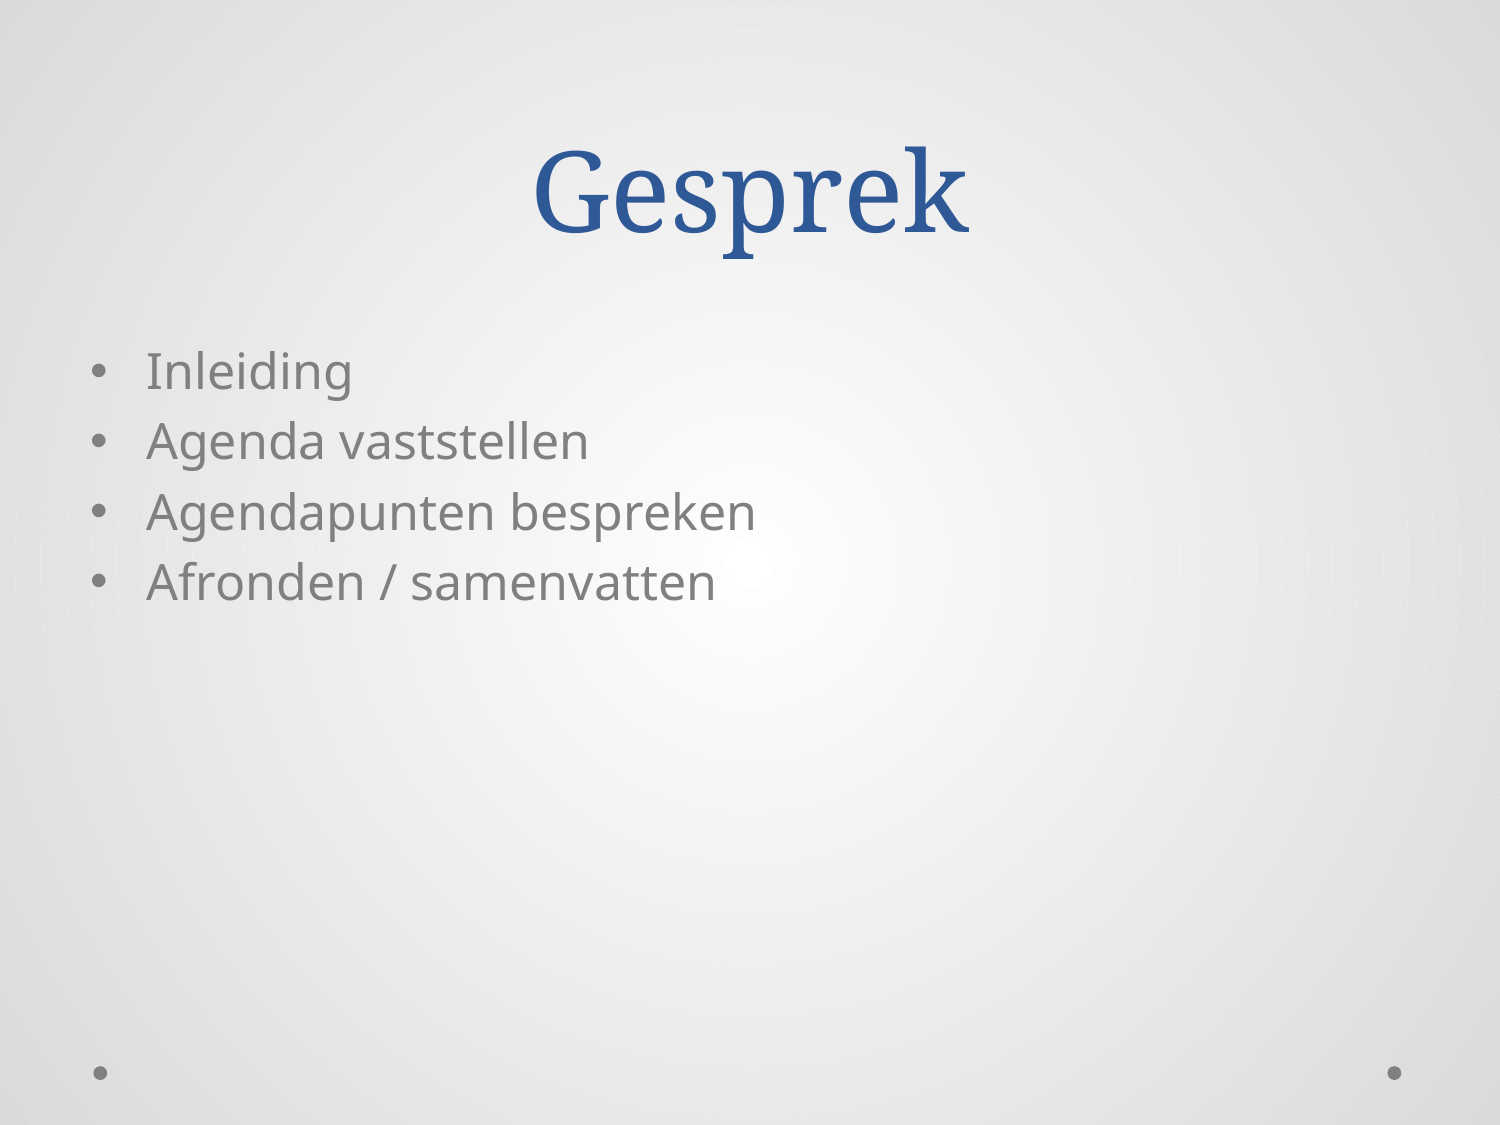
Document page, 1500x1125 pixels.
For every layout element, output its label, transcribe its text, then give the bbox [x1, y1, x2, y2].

title Gesprek [75, 0, 1425, 262]
list Inleiding Agenda vaststellen Agendapunten bespreken Afronden / samenvatten [75, 262, 1425, 1005]
